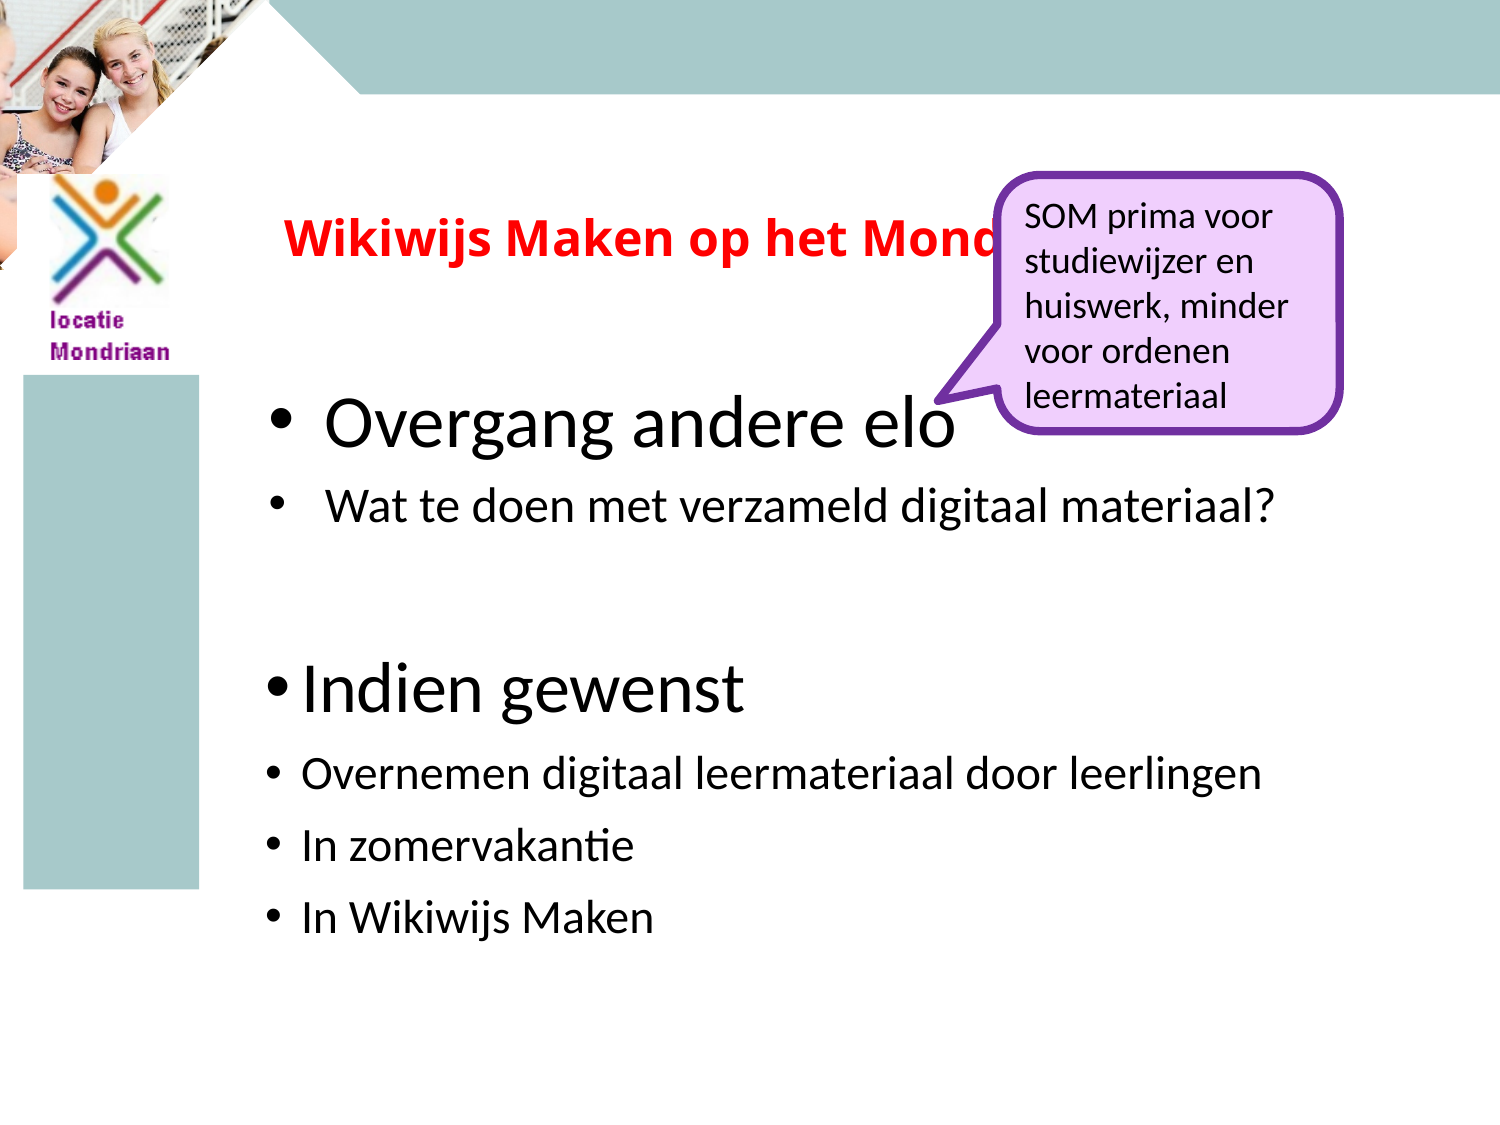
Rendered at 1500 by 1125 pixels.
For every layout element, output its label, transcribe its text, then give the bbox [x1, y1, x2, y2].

text_box SOM prima voor studiewijzer en huiswerk, minder voor ordenen leermateriaal [936, 172, 1342, 434]
list Overgang andere elo Wat te doen met verzameld digitaal materiaal? [253, 365, 1397, 560]
picture [0, 0, 264, 360]
text_box Indien gewenst Overnemen digitaal leermateriaal door leerlingen In zomervakantie In Wikiwijs Maken [253, 645, 1397, 951]
text_box Wikiwijs Maken op het Mondriaan [269, 199, 998, 274]
